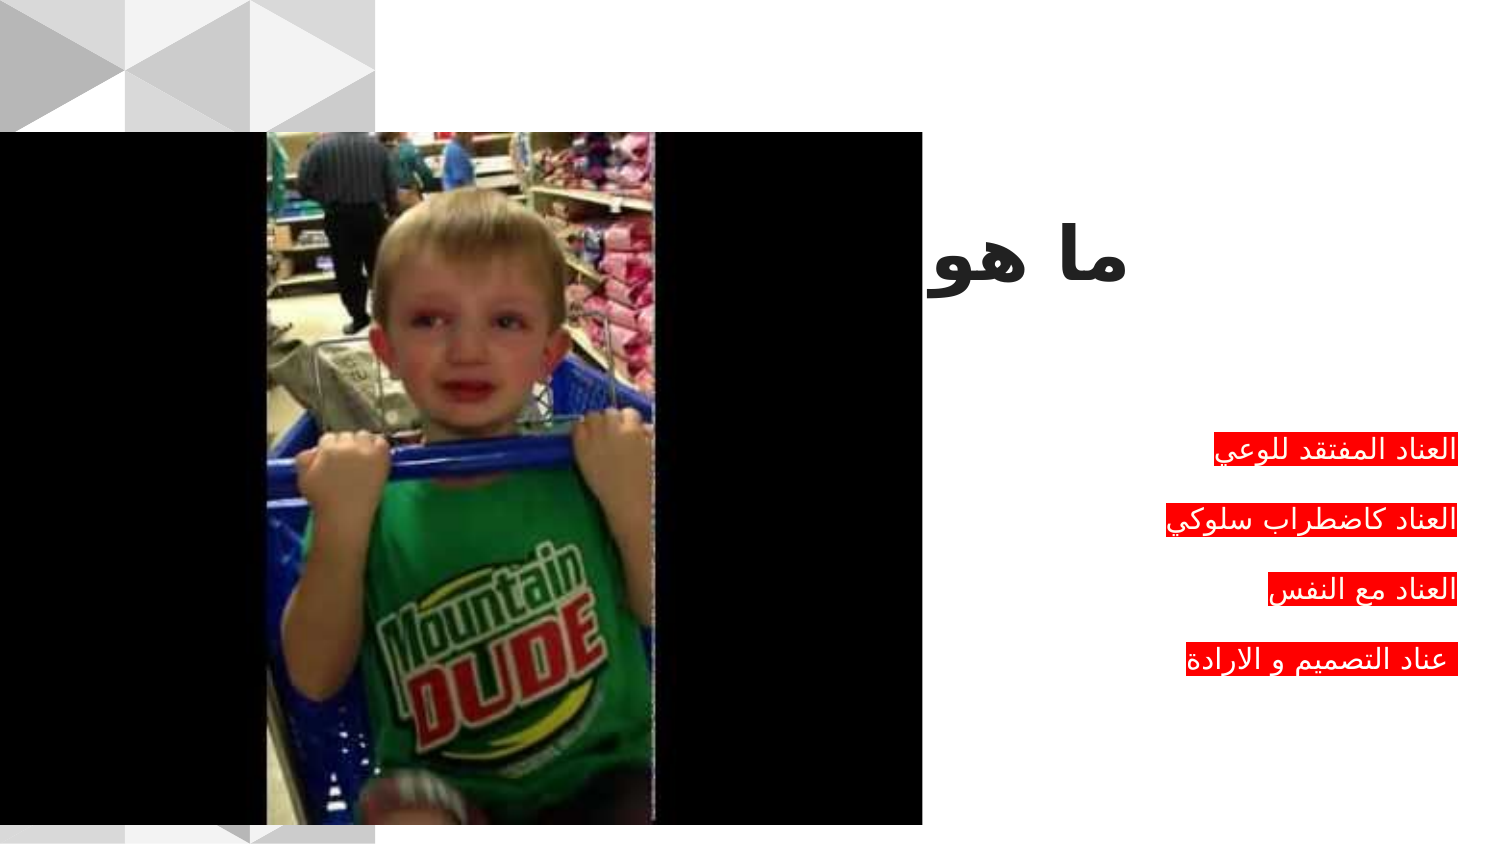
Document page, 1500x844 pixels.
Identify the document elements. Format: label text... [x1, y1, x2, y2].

title ما هو نوع العناد ؟ [474, 73, 1417, 310]
text_box [0, 132, 923, 825]
list العناد الفسيلوجي(الجسدي) العناد المفتقد للوعي العناد كاضطراب سلوكي العناد مع النفس عناد التصميم و الارادة [923, 310, 1473, 746]
